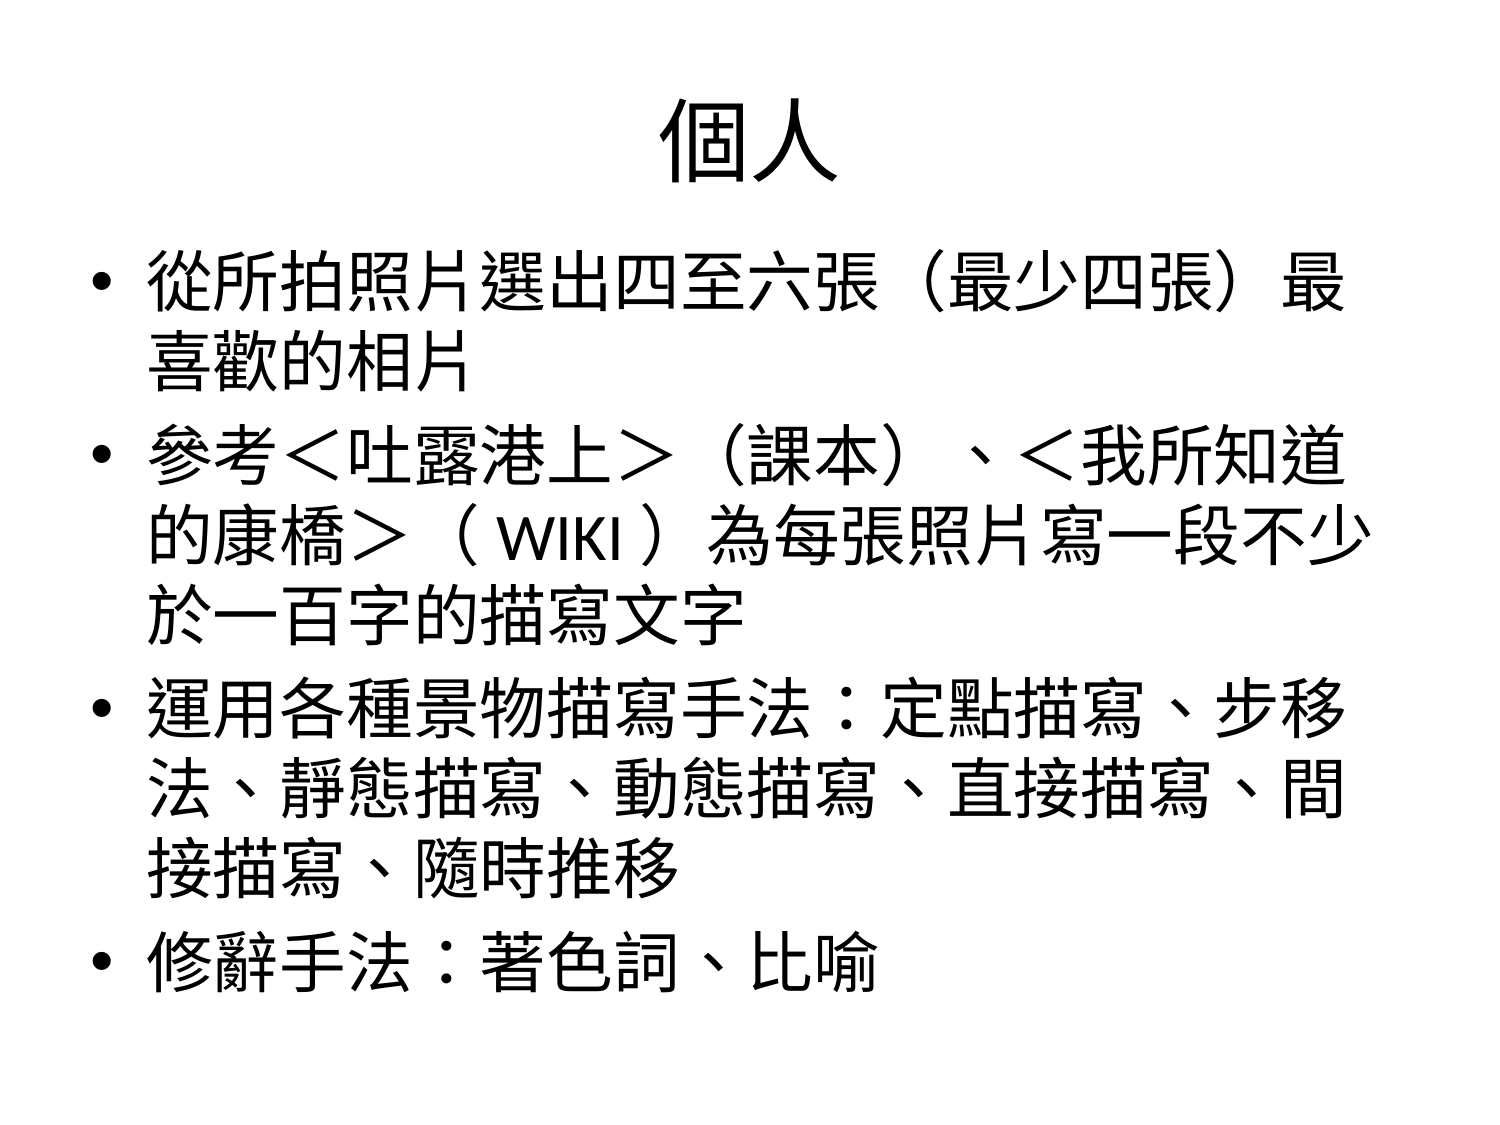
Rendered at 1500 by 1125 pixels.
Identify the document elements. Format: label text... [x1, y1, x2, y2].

title 個人 [75, 45, 1425, 232]
list 從所拍照片選出四至六張（最少四張）最喜歡的相片 參考＜吐露港上＞（課本）、＜我所知道的康橋＞（WIKI）為每張照片寫一段不少於一百字的描寫文字 運用各種景物描寫手法：定點描寫、步移法、靜態描寫、動態描寫、直接描寫、間接描寫、隨時推移 修辭手法：著色詞、比喻 [75, 232, 1425, 1033]
